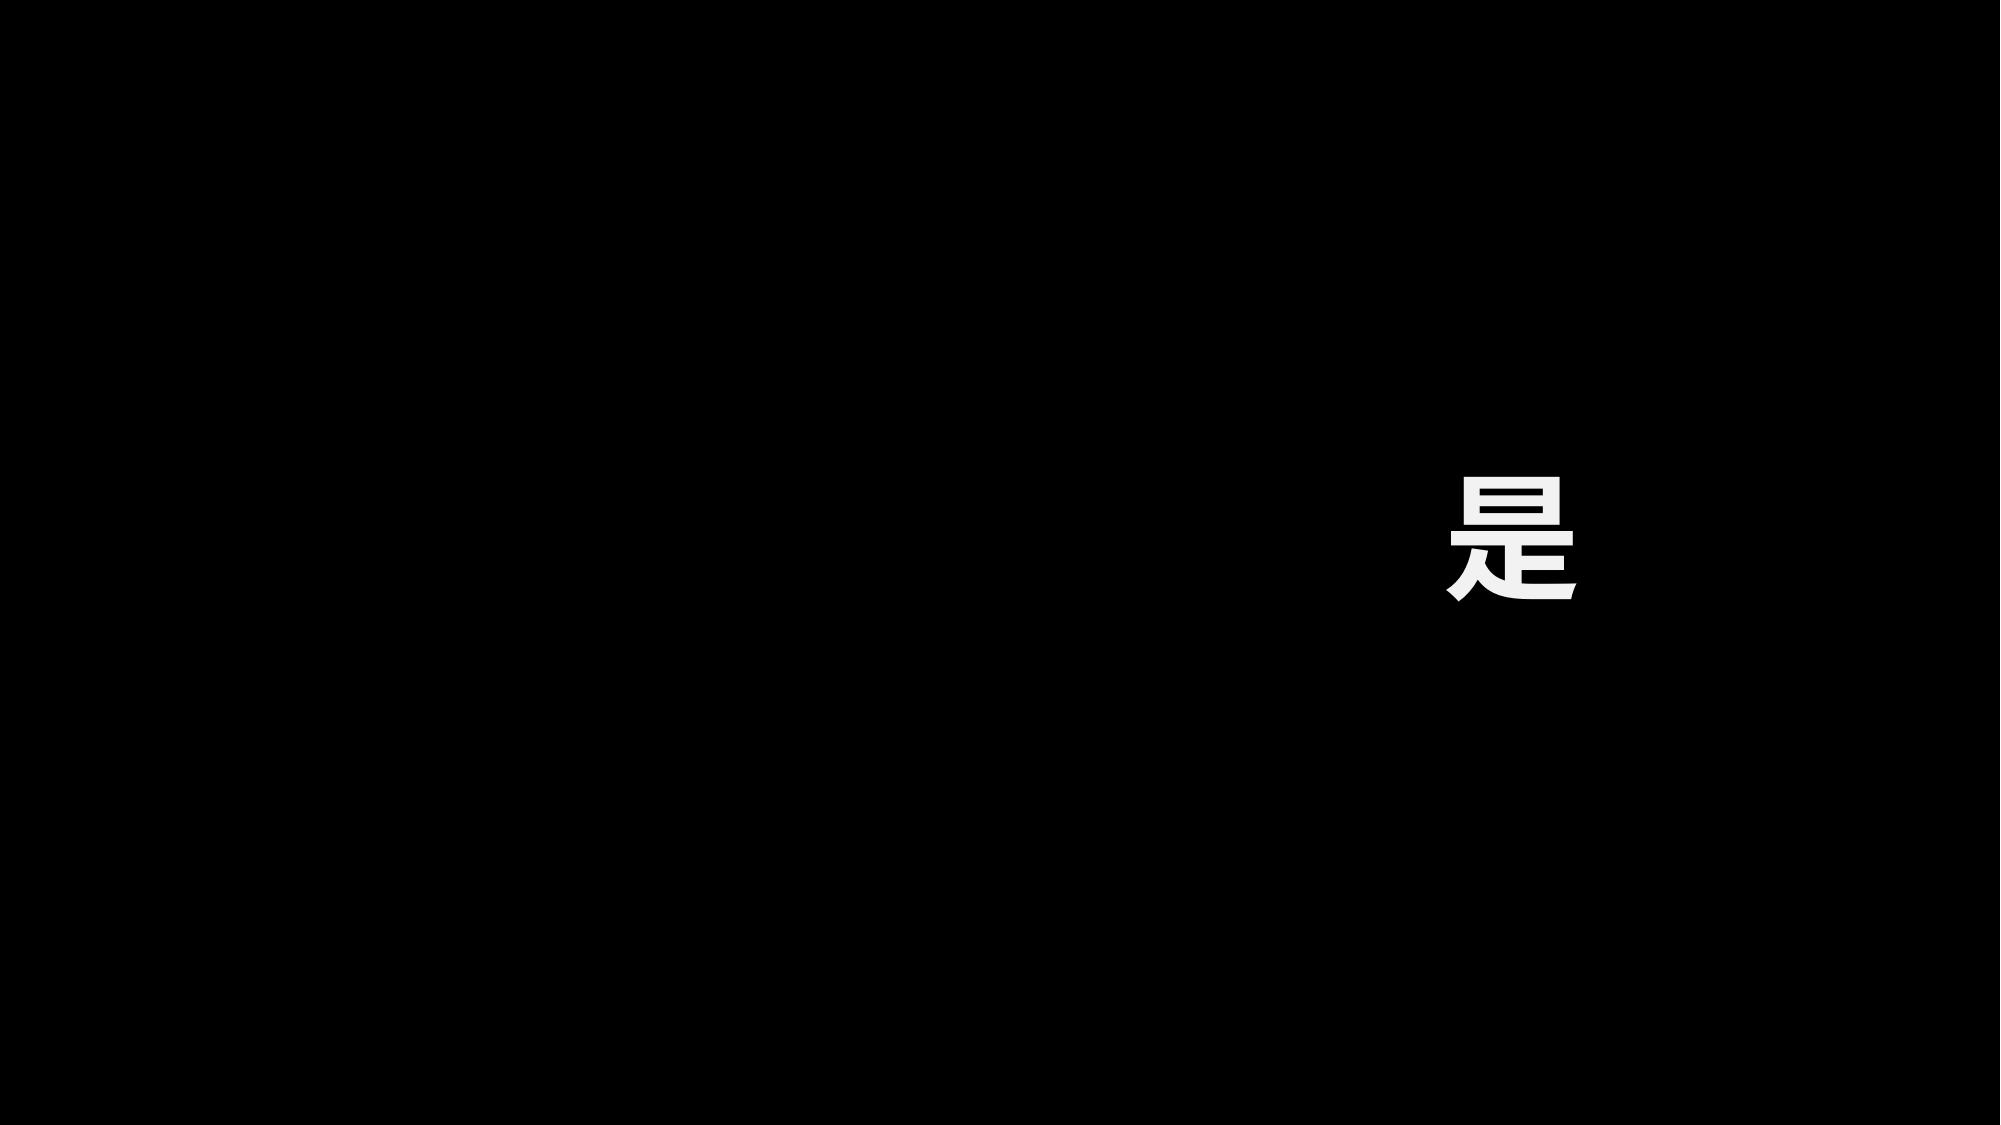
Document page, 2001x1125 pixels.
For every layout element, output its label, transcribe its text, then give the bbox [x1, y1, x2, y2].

text_box 是 [1443, 452, 1582, 618]
